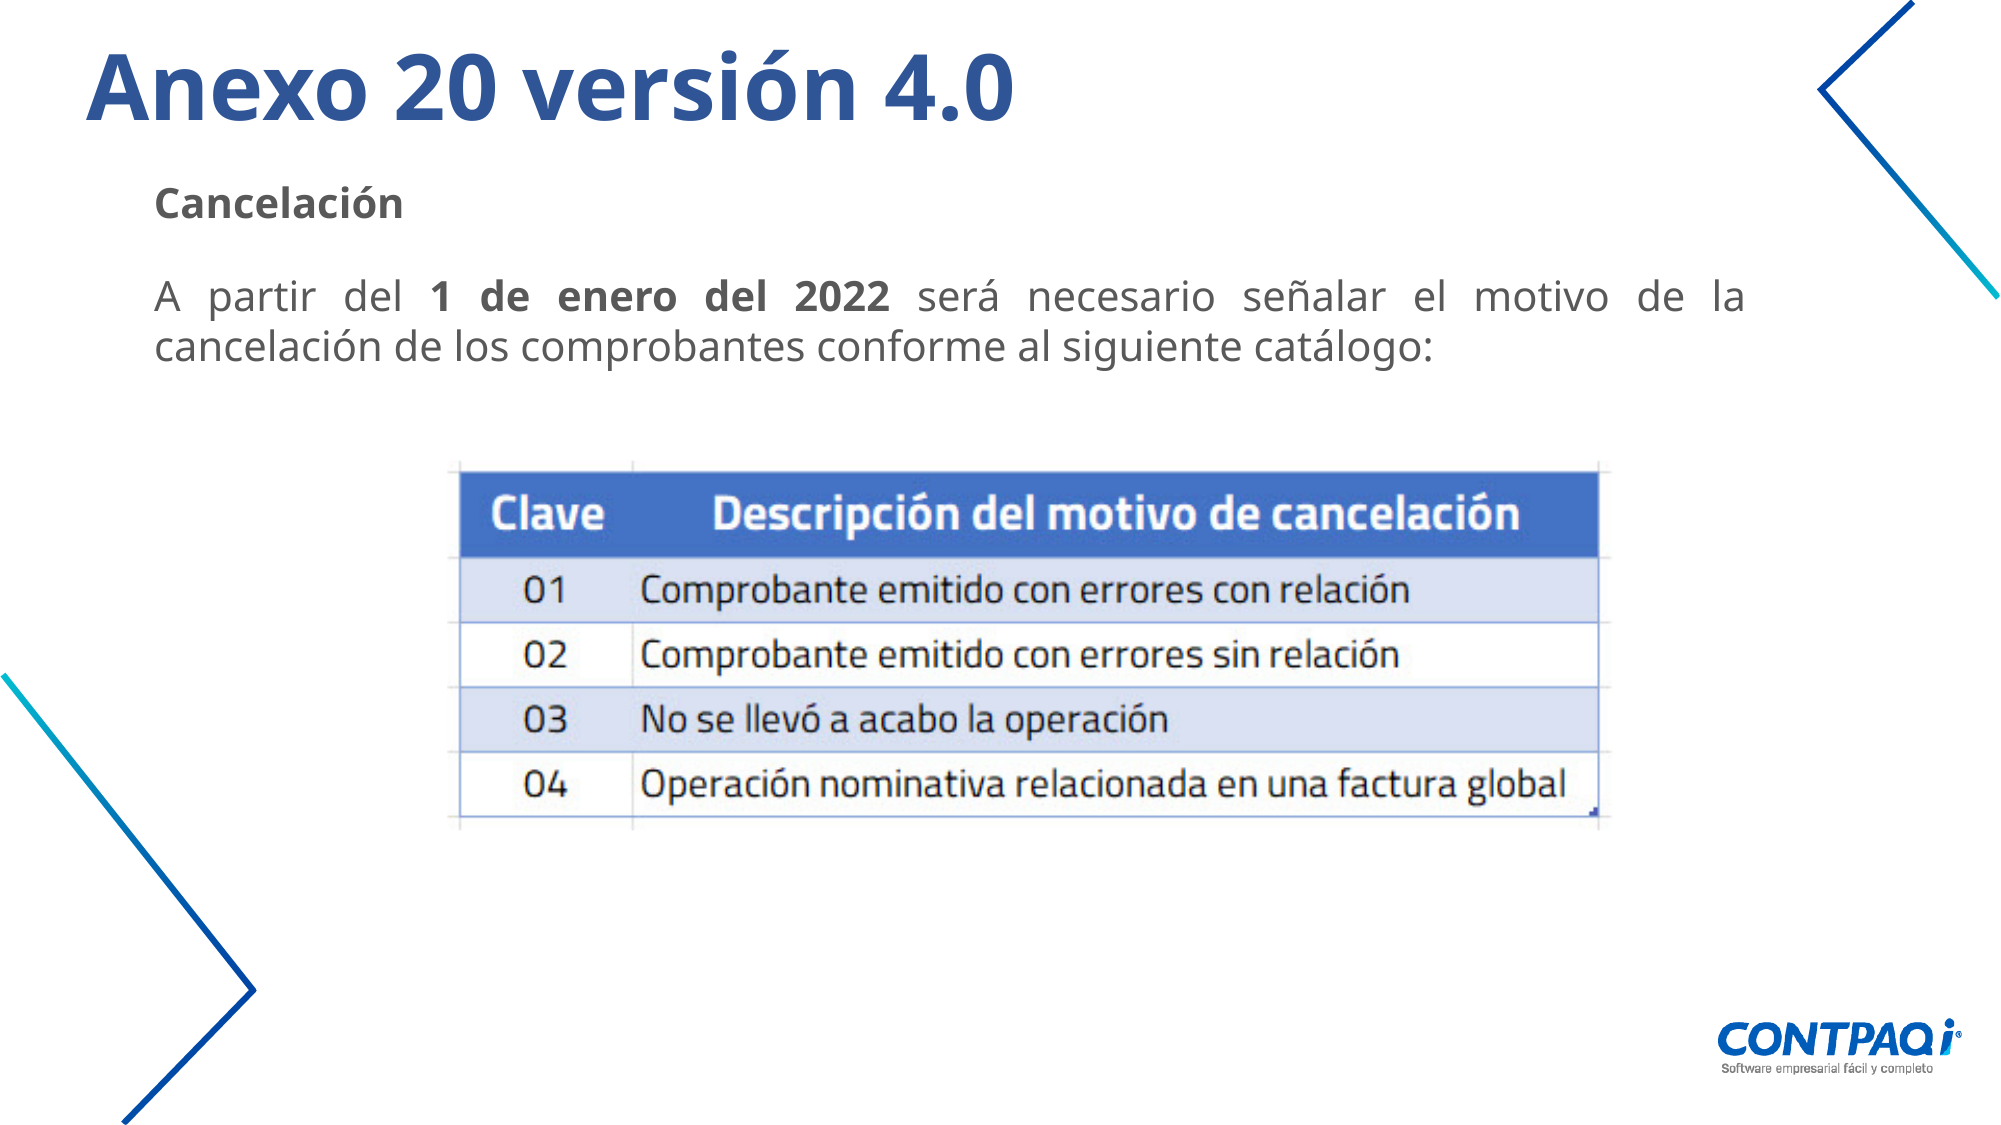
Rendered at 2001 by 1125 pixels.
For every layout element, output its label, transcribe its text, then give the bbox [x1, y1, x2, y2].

text_box A partir del 1 de enero del 2022 será necesario señalar el motivo de la cancelación de los comprobantes conforme al siguiente catálogo: [139, 262, 1762, 377]
picture [447, 455, 1621, 837]
picture [0, 672, 257, 1125]
title Anexo 20 versión 4.0 [71, 19, 1372, 162]
picture [1816, 0, 2000, 300]
picture [1718, 1018, 1962, 1075]
text_box Cancelación [139, 169, 1861, 235]
